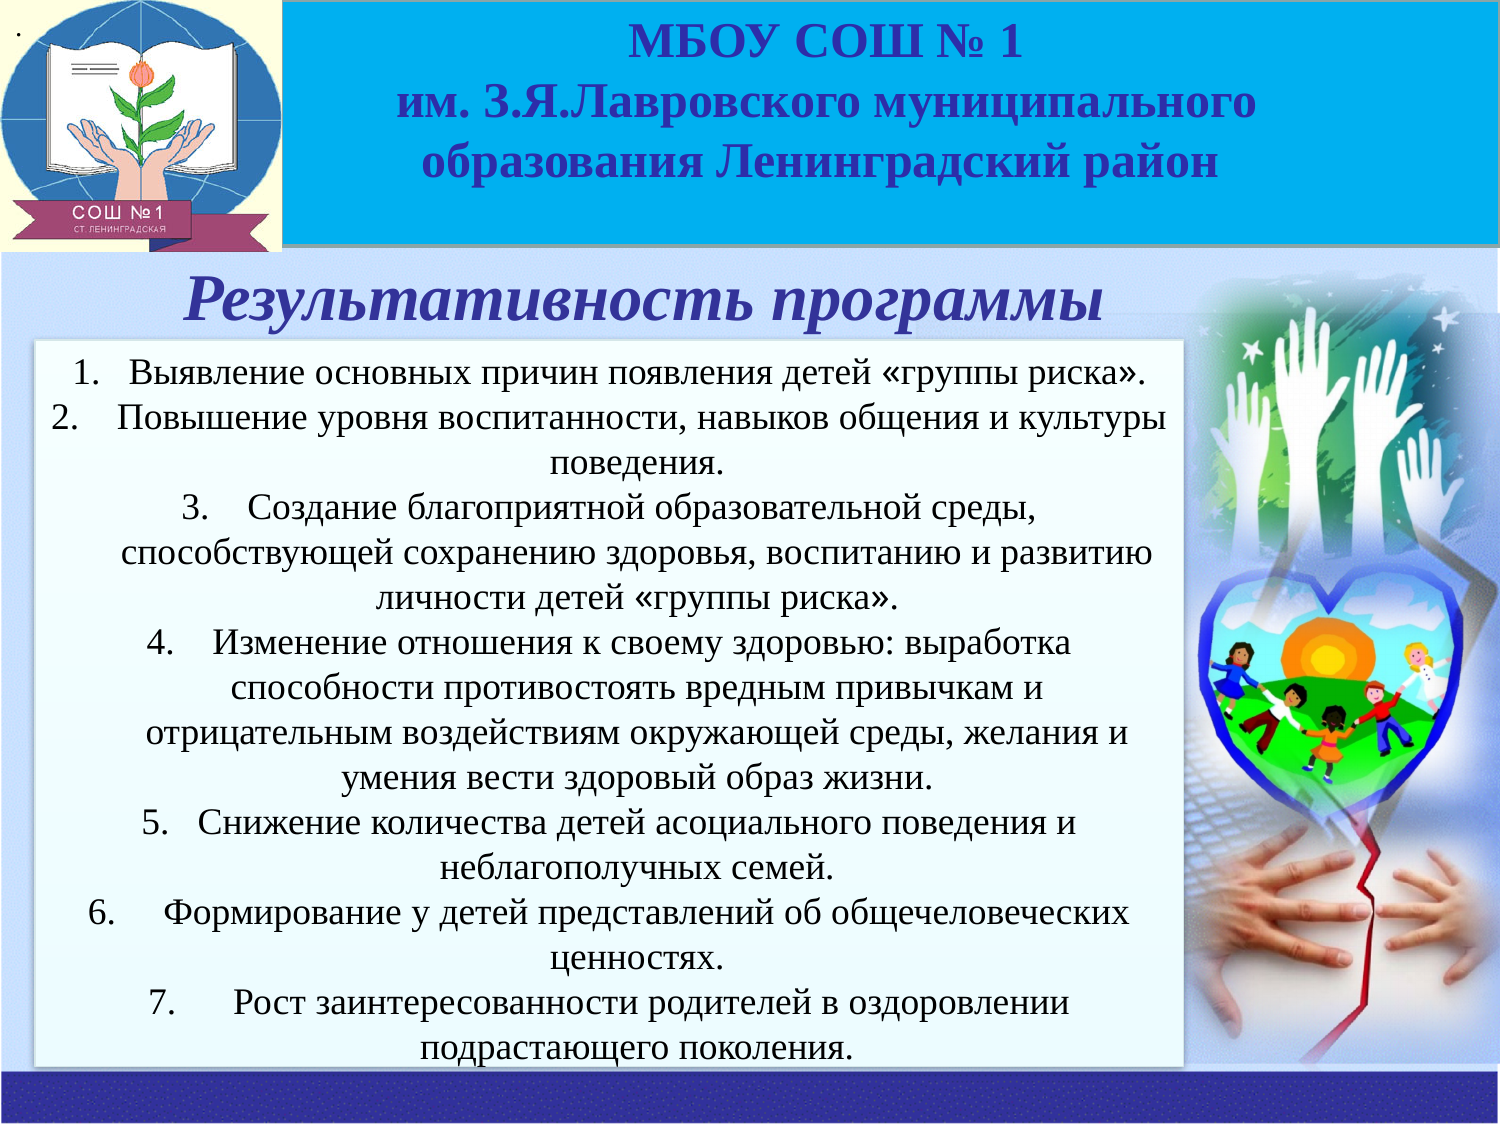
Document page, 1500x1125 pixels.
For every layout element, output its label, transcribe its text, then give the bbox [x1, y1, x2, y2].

text_box МБОУ СОШ № 1 им. З.Я.Лавровского муниципального образования Ленинградский район [368, 0, 1285, 195]
text_box [282, 0, 1500, 248]
picture [0, 0, 1500, 1125]
text_box Результативность программы [58, 246, 1231, 341]
text_box Выявление основных причин появления детей «группы риска». Повышение уровня воспитанности, навыков общения и культуры поведения. Создание благоприятной образовательной среды, способствующей сохранению здоровья, воспитанию и развитию личности детей «группы риска». Изменение отношения к своему здоровью: выработка способности противостоять вредным привычкам и отрицательным воздействиям окружающей среды, желания и умения вести здоровый образ жизни. Снижение количества детей асоциального поведения и неблагополучных семей. Формирование у детей представлений об общечеловеческих ценностях. Рост заинтересованности родителей в оздоровлении подрастающего поколения. [34, 339, 1170, 1067]
